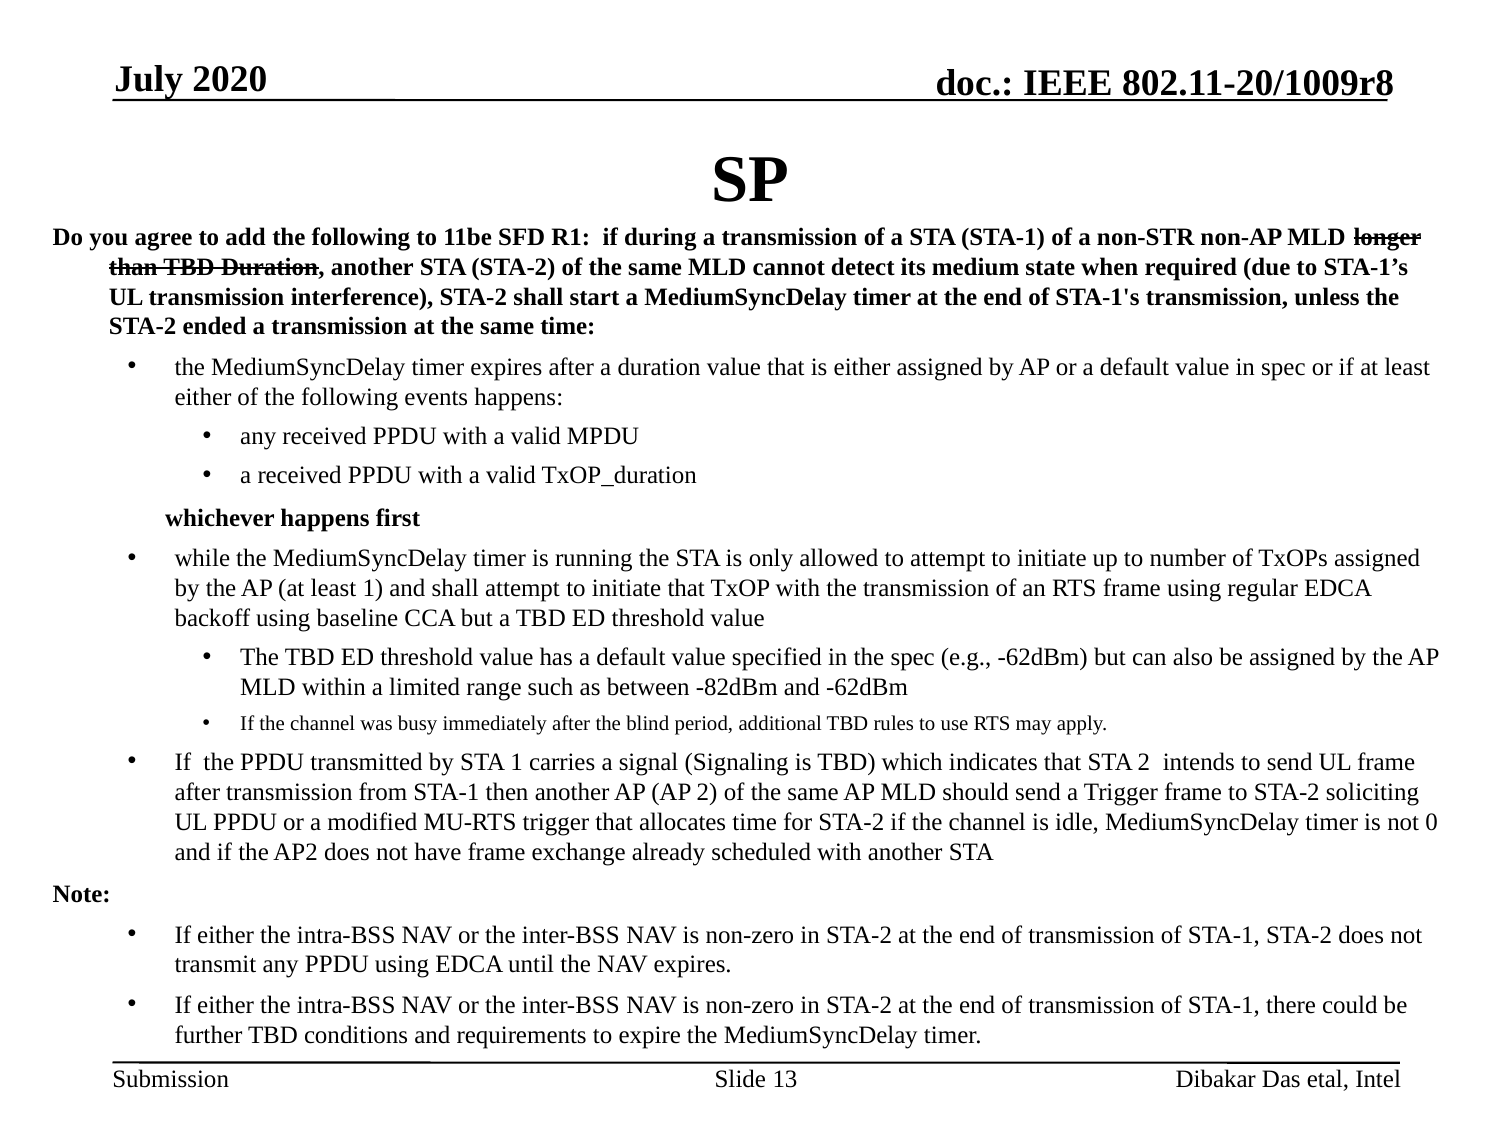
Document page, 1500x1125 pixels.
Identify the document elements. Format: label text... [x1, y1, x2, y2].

footer Dibakar Das etal, Intel [878, 1061, 1402, 1093]
list Do you agree to add the following to 11be SFD R1: if during a transmission of a STA (STA-1) of a non-STR non-AP MLD longer than TBD Duration, another STA (STA-2) of the same MLD cannot detect its medium state when required (due to STA-1’s UL transmission interference), STA-2 shall start a MediumSyncDelay timer at the end of STA-1's transmission, unless the STA-2 ended a transmission at the same time: the MediumSyncDelay timer expires after a duration value that is either assigned by AP or a default value in spec or if at least either of the following events happens: any received PPDU with a valid MPDU a received PPDU with a valid TxOP_duration whichever happens first while the MediumSyncDelay timer is running the STA is only allowed to attempt to initiate up to number of TxOPs assigned by the AP (at least 1) and shall attempt to initiate that TxOP with the transmission of an RTS frame using regular EDCA backoff using baseline CCA but a TBD ED threshold value The TBD ED threshold value has a default value specified in the spec (e.g., -62dBm) but can also be assigned by the AP MLD within a limited range such as between -82dBm and -62dBm If the channel was busy immediately after the blind period, additional TBD rules to use RTS may apply. If the PPDU transmitted by STA 1 carries a signal (Signaling is TBD) which indicates that STA 2 intends to send UL frame after transmission from STA-1 then another AP (AP 2) of the same AP MLD should send a Trigger frame to STA-2 soliciting UL PPDU or a modified MU-RTS trigger that allocates time for STA-2 if the channel is idle, MediumSyncDelay timer is not 0 and if the AP2 does not have frame exchange already scheduled with another STA Note: If either the intra-BSS NAV or the inter-BSS NAV is non-zero in STA-2 at the end of transmission of STA-1, STA-2 does not transmit any PPDU using EDCA until the NAV expires. If either the intra-BSS NAV or the inter-BSS NAV is non-zero in STA-2 at the end of transmission of STA-1, there could be further TBD conditions and requirements to expire the MediumSyncDelay timer. [37, 212, 1463, 888]
title SP [112, 86, 1388, 212]
slide_number Slide 13 [712, 1061, 800, 1123]
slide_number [114, 54, 423, 100]
